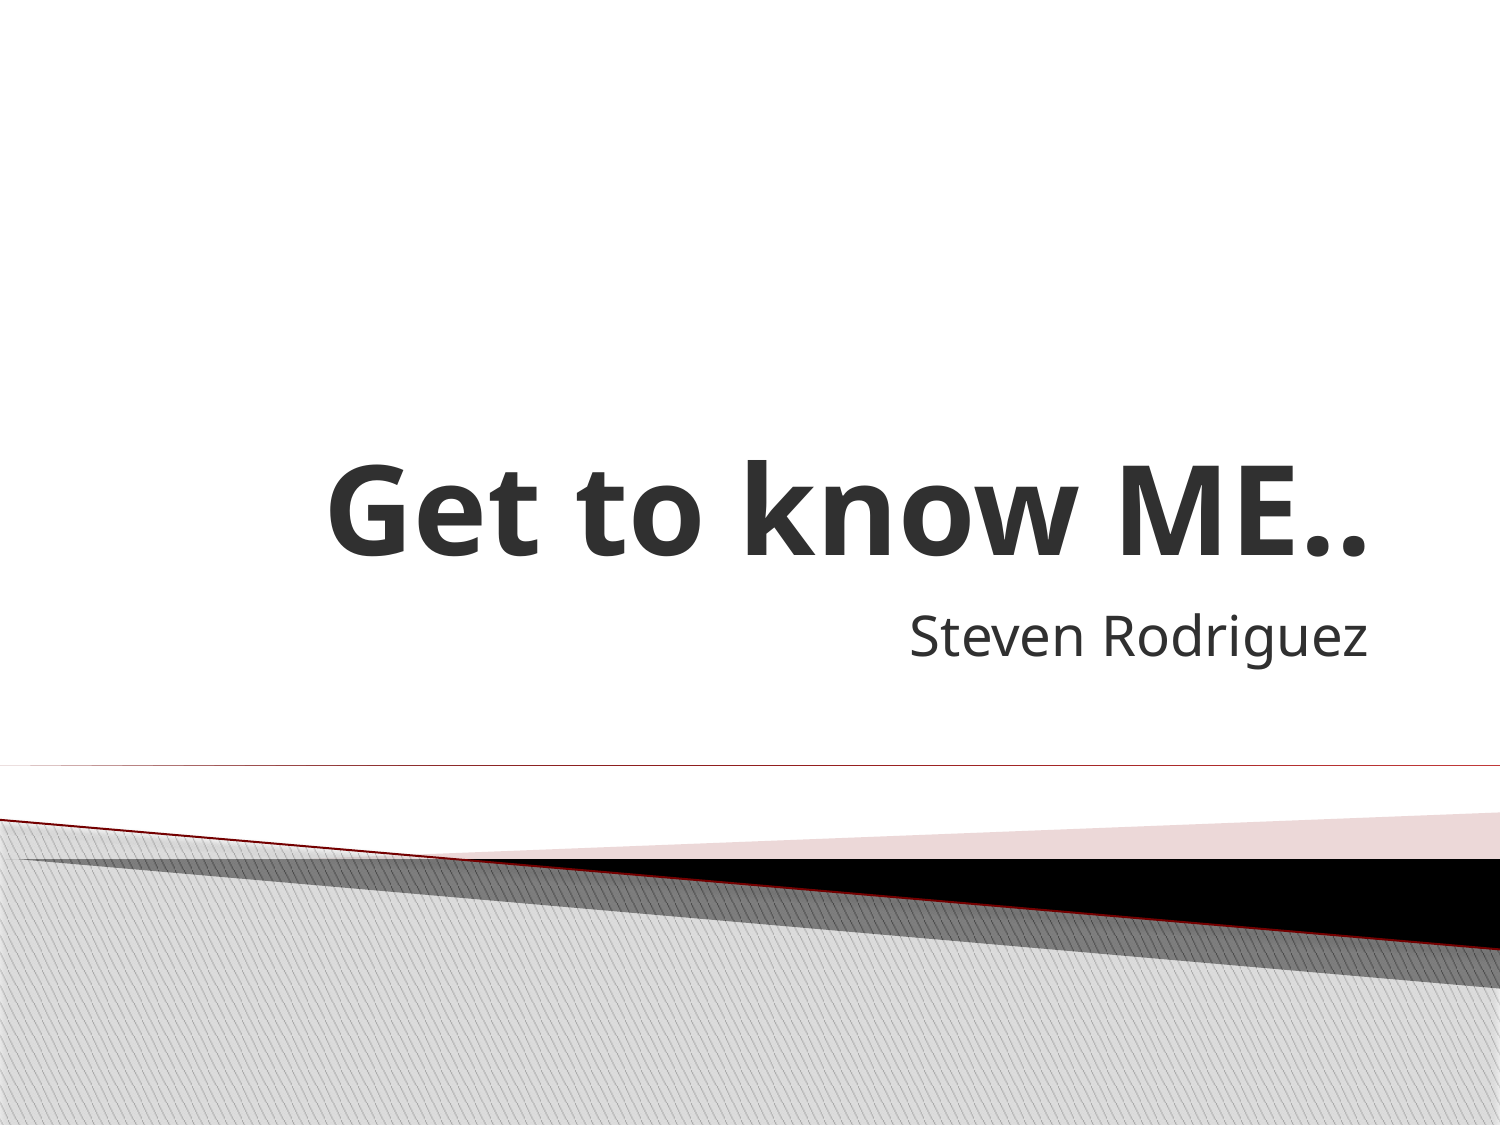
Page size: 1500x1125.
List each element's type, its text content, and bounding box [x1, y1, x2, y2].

picture [5, 859, 1500, 989]
title Get to know ME.. [112, 287, 1388, 588]
subtitle Steven Rodriguez [112, 592, 1388, 790]
